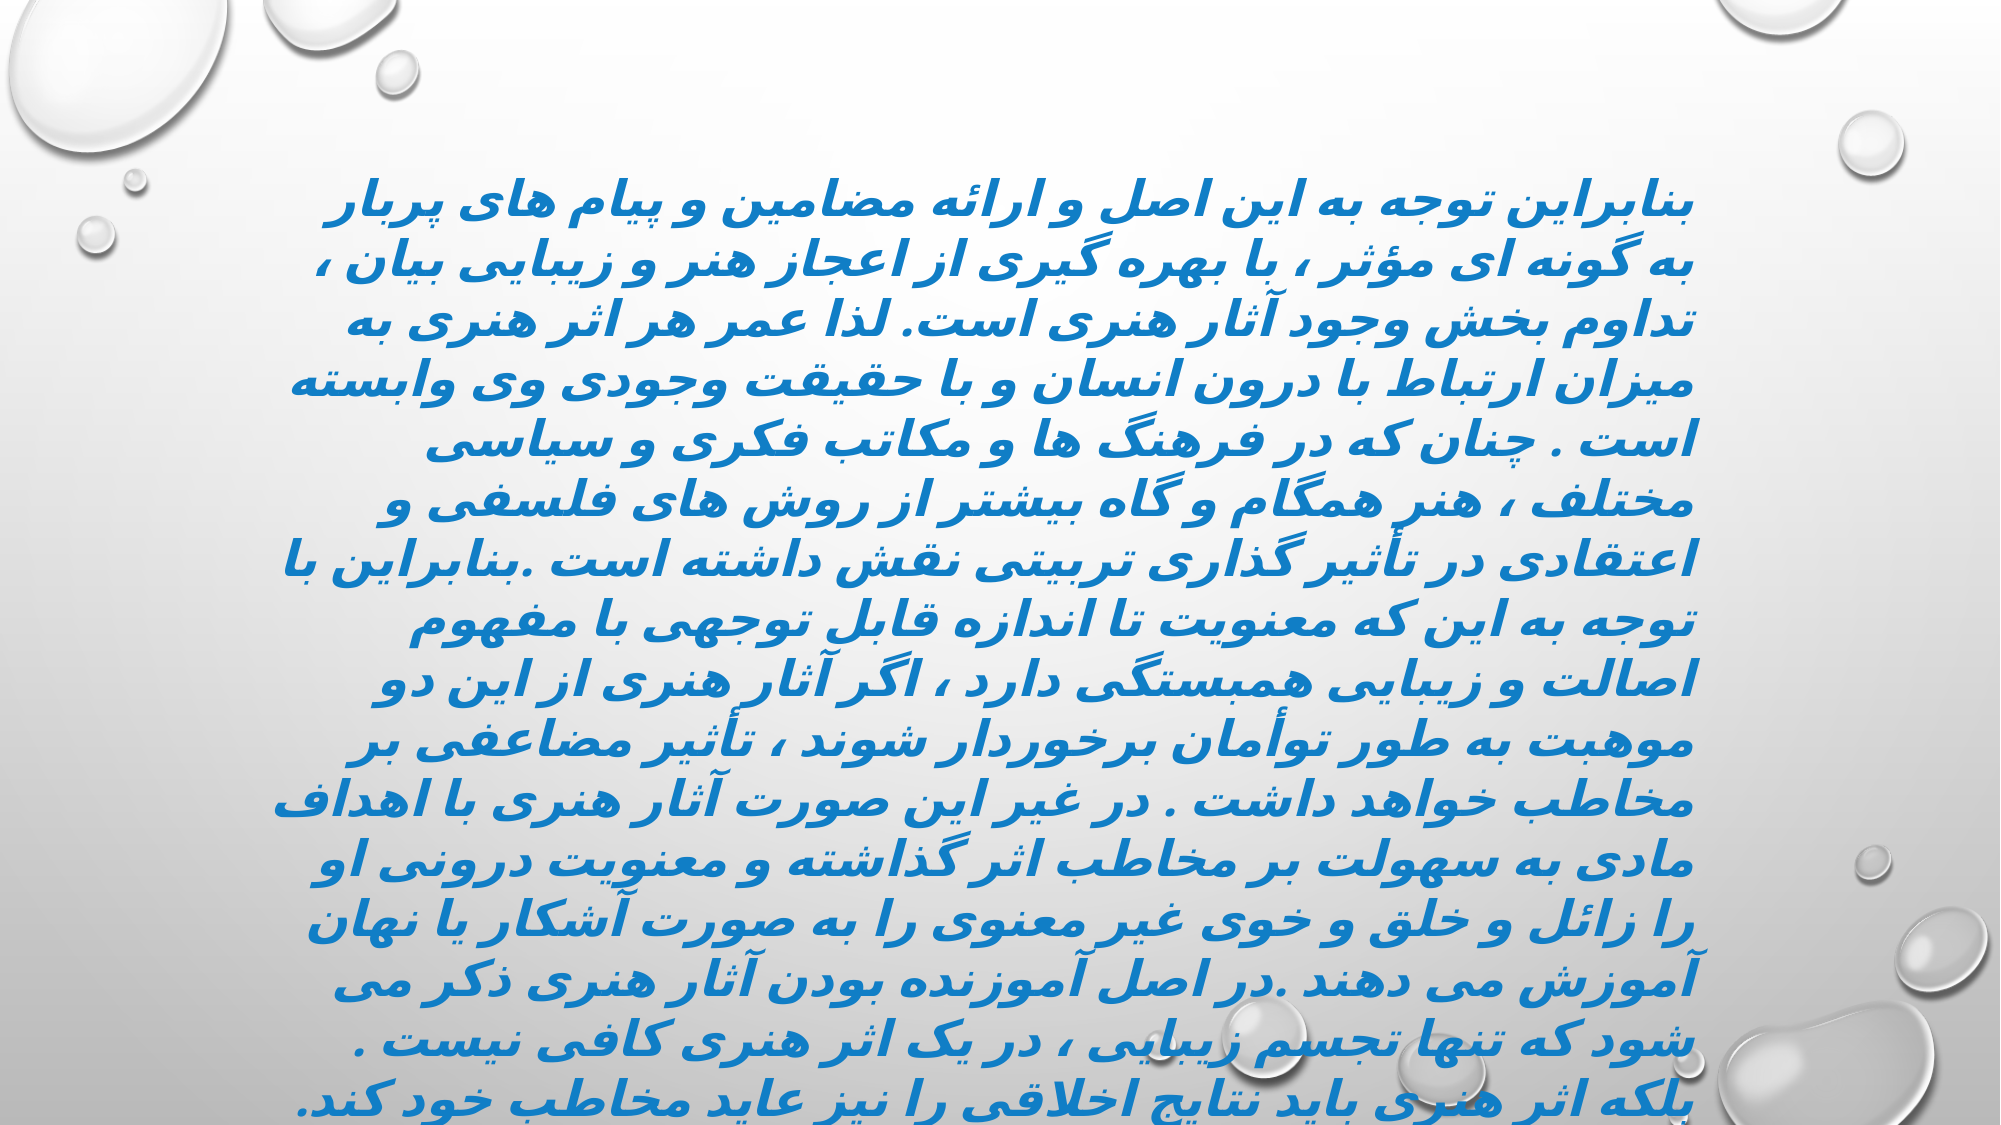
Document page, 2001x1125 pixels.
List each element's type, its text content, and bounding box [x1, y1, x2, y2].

text_box بنابراین توجه به این اصل و ارائه مضامین و پیام های پربار به گونه ای مؤثر ، با بهره گیری از اعجاز هنر و زیبایی بیان ، تداوم بخش وجود آثار هنری است. لذا عمر هر اثر هنری به میزان ارتباط با درون انسان و با حقیقت وجودی وی وابسته است . چنان که در فرهنگ ها و مکاتب فکری و سیاسی مختلف ، هنر همگام و گاه بیشتر از روش های فلسفی و اعتقادی در تأثیر گذاری تربیتی نقش داشته است .بنابراین با توجه به این که معنویت تا اندازه قابل توجهی با مفهوم اصالت و زیبایی همبستگی دارد ، اگر آثار هنری از این دو موهبت به طور توأمان برخوردار شوند ، تأثیر مضاعفی بر مخاطب خواهد داشت . در غیر این صورت آثار هنری با اهداف مادی به سهولت بر مخاطب اثر گذاشته و معنویت درونی او را زائل و خلق و خوی غیر معنوی را به صورت آشکار یا نهان آموزش می دهند .در اصل آموزنده بودن آثار هنری ذکر می شود که تنها تجسم زیبایی ، در یک اثر هنری کافی نیست . بلکه اثر هنری باید نتایج اخلاقی را نیز عاید مخاطب خود کند. این آموزش اخلاقی باید به گونه ای خوشایند با ترکیب از آموزش و تفریح به تماشا گر عرضه شود . [252, 158, 1711, 1125]
picture [0, 0, 2000, 1125]
